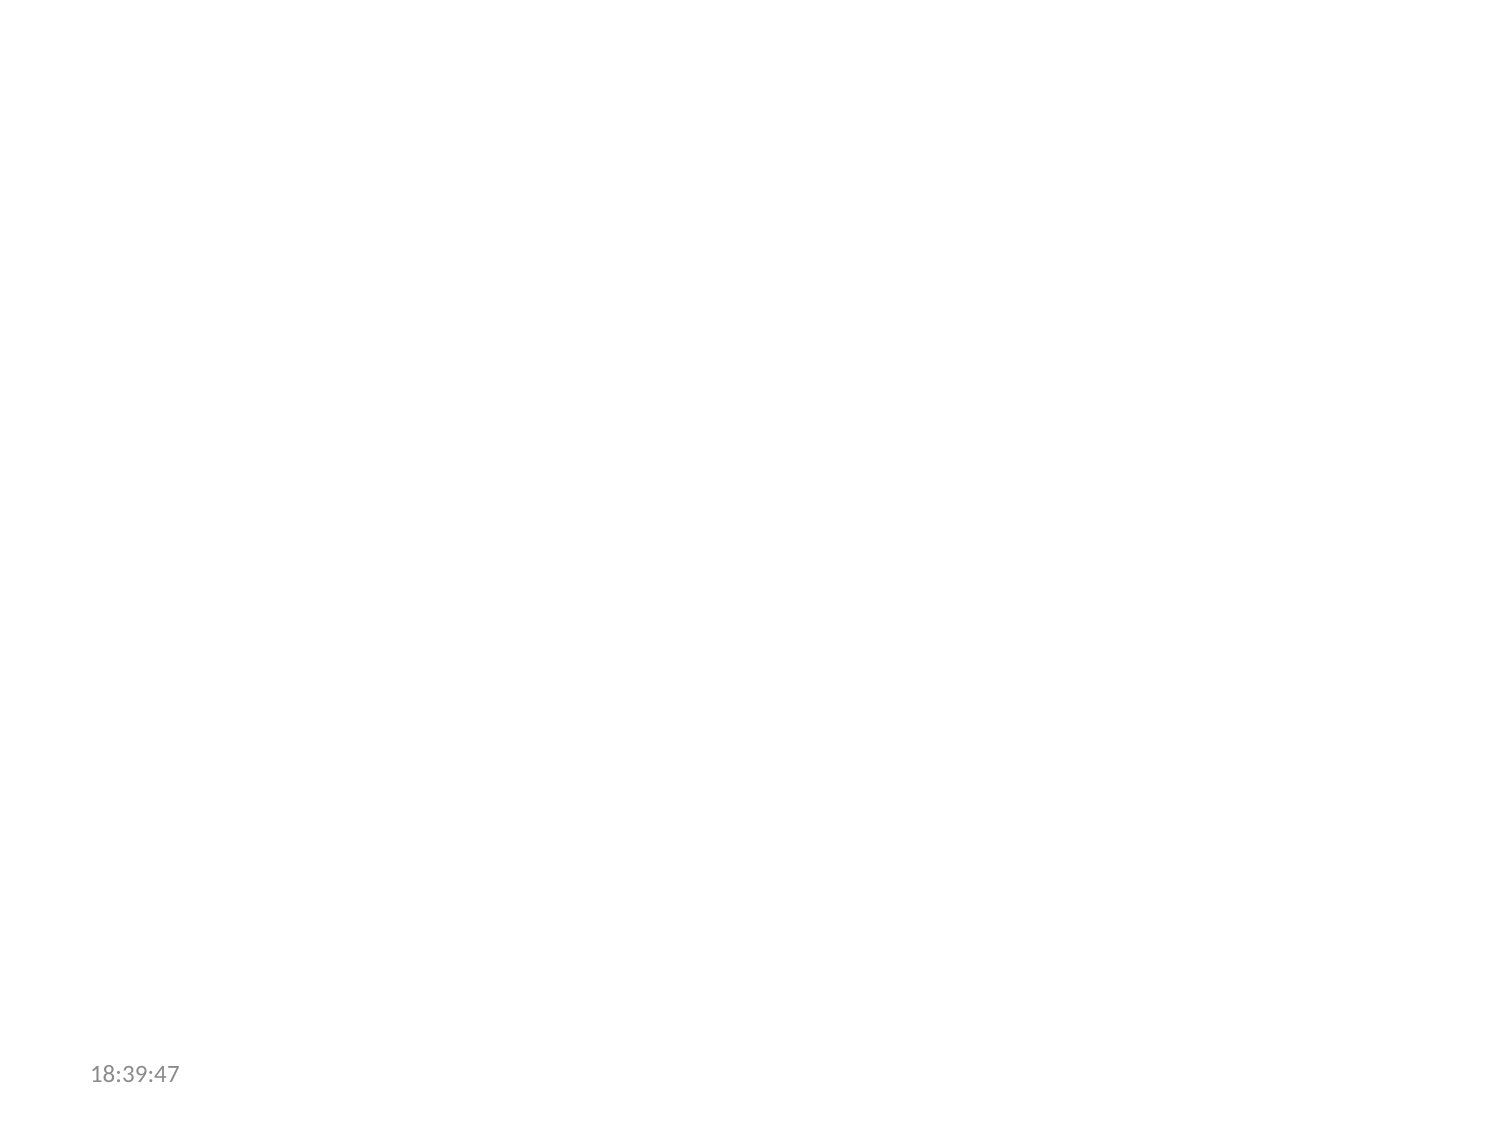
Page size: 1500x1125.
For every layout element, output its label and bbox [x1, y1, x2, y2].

slide_number [75, 1042, 425, 1103]
